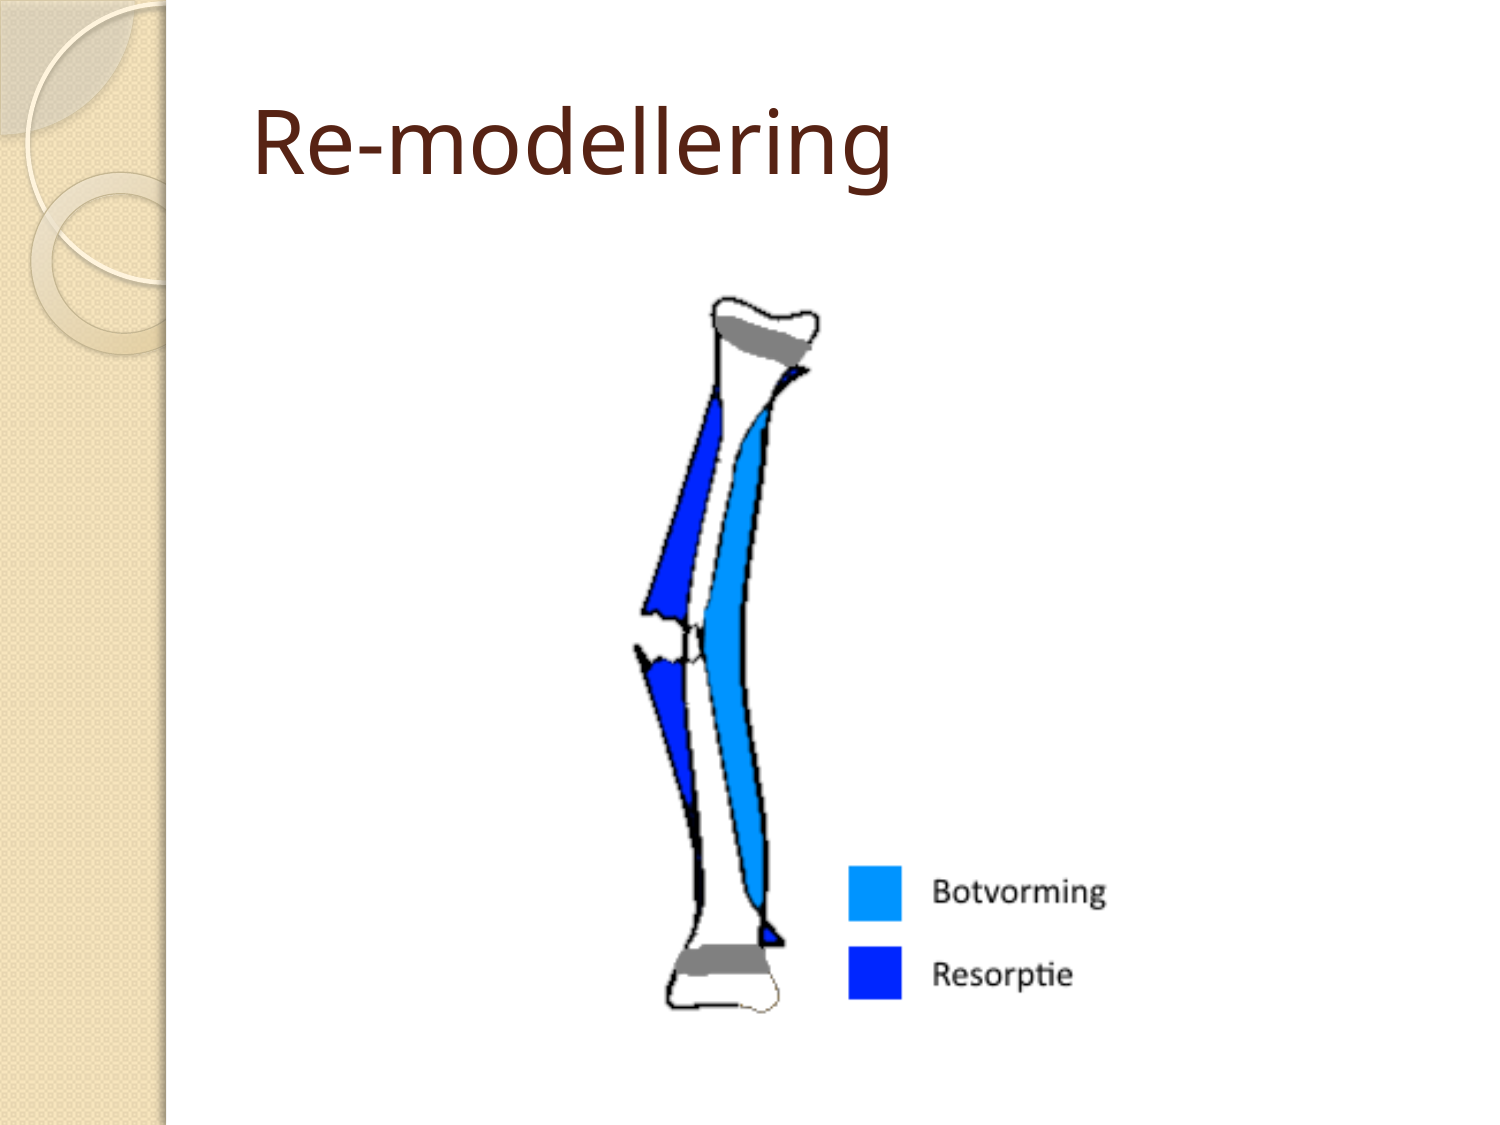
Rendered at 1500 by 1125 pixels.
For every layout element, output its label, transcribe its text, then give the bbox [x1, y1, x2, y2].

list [596, 265, 1129, 1031]
title Re-modellering [235, 45, 1466, 233]
